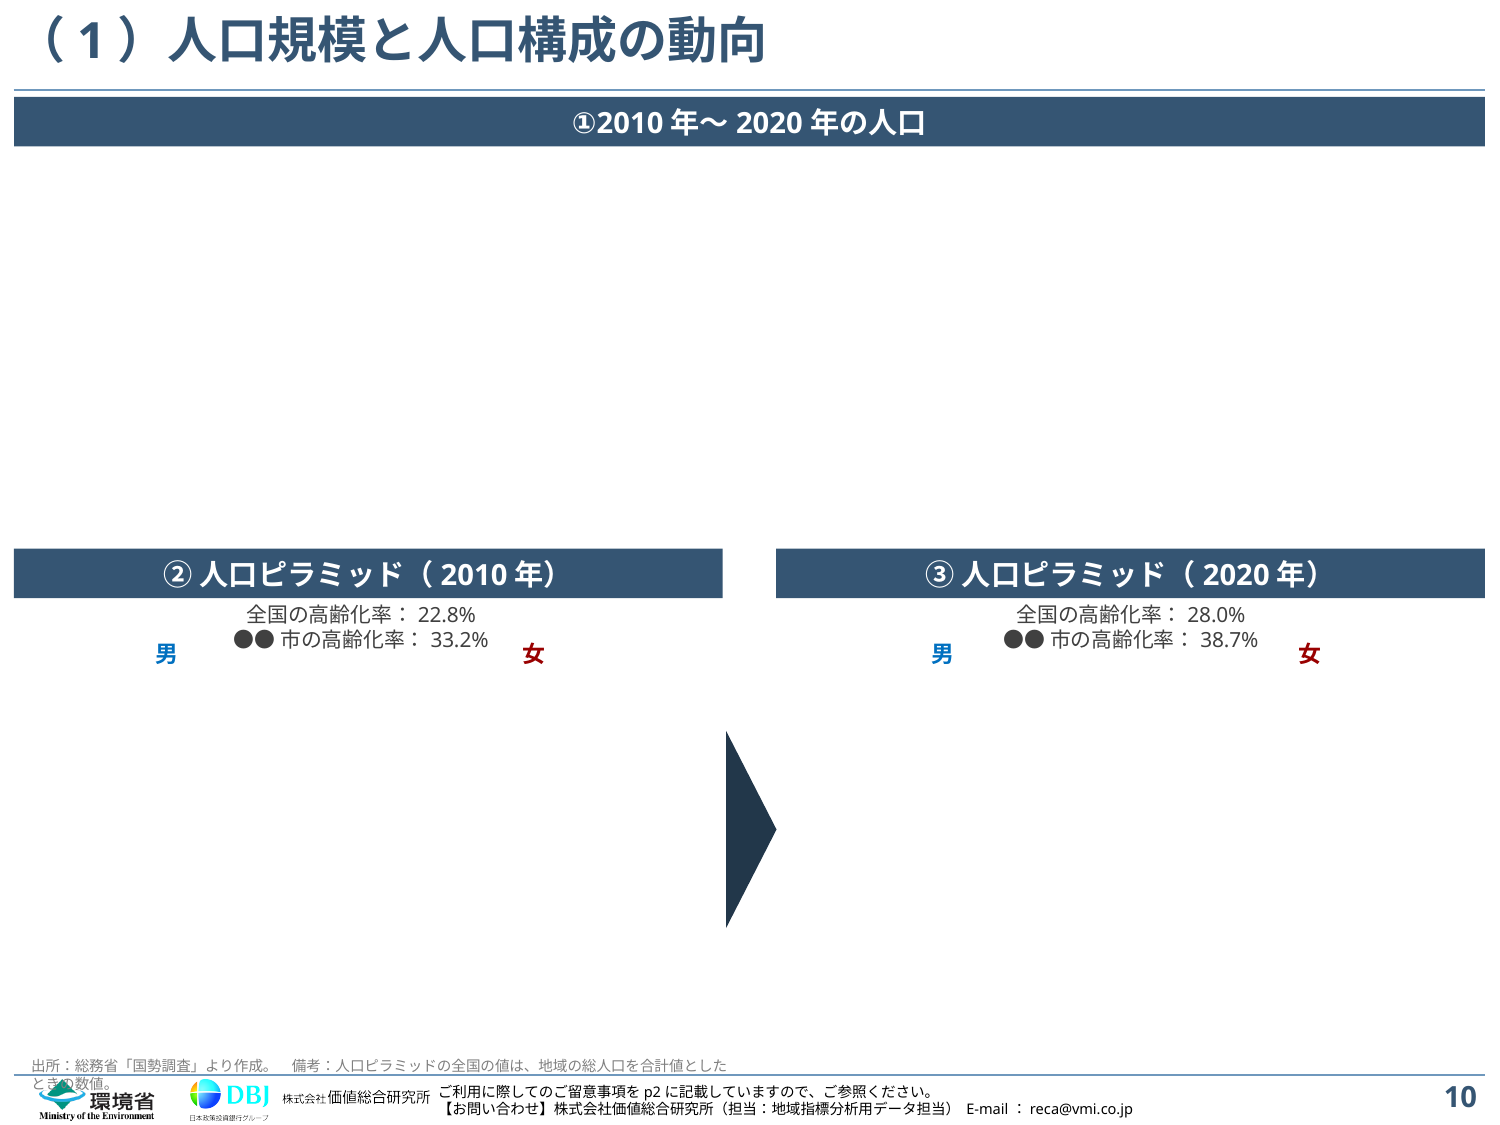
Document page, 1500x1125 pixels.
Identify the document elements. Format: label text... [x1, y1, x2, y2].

text_box 全国の高齢化率：22.8% ●●市の高齢化率：33.2% [0, 594, 723, 659]
text_box 女 [1256, 631, 1363, 675]
text_box ②人口ピラミッド（2010年） [13, 548, 723, 594]
text_box 男 [114, 631, 221, 675]
text_box 出所：総務省「国勢調査」より作成。 備考：人口ピラミッドの全国の値は、地域の総人口を合計値としたときの数値。 [16, 1049, 752, 1100]
title （1）人口規模と人口構成の動向 [0, 0, 1500, 87]
picture [36, 1100, 157, 1124]
picture [186, 1100, 434, 1125]
text_box [726, 730, 777, 929]
text_box 女 [480, 631, 588, 675]
slide_number 10 [1427, 1070, 1493, 1112]
text_box ①2010年～2020年の人口 [14, 96, 1485, 147]
text_box 男 [889, 631, 997, 675]
text_box 全国の高齢化率：28.0% ●●市の高齢化率：38.7% [777, 594, 1485, 659]
text_box ③人口ピラミッド（2020年） [776, 548, 1485, 599]
